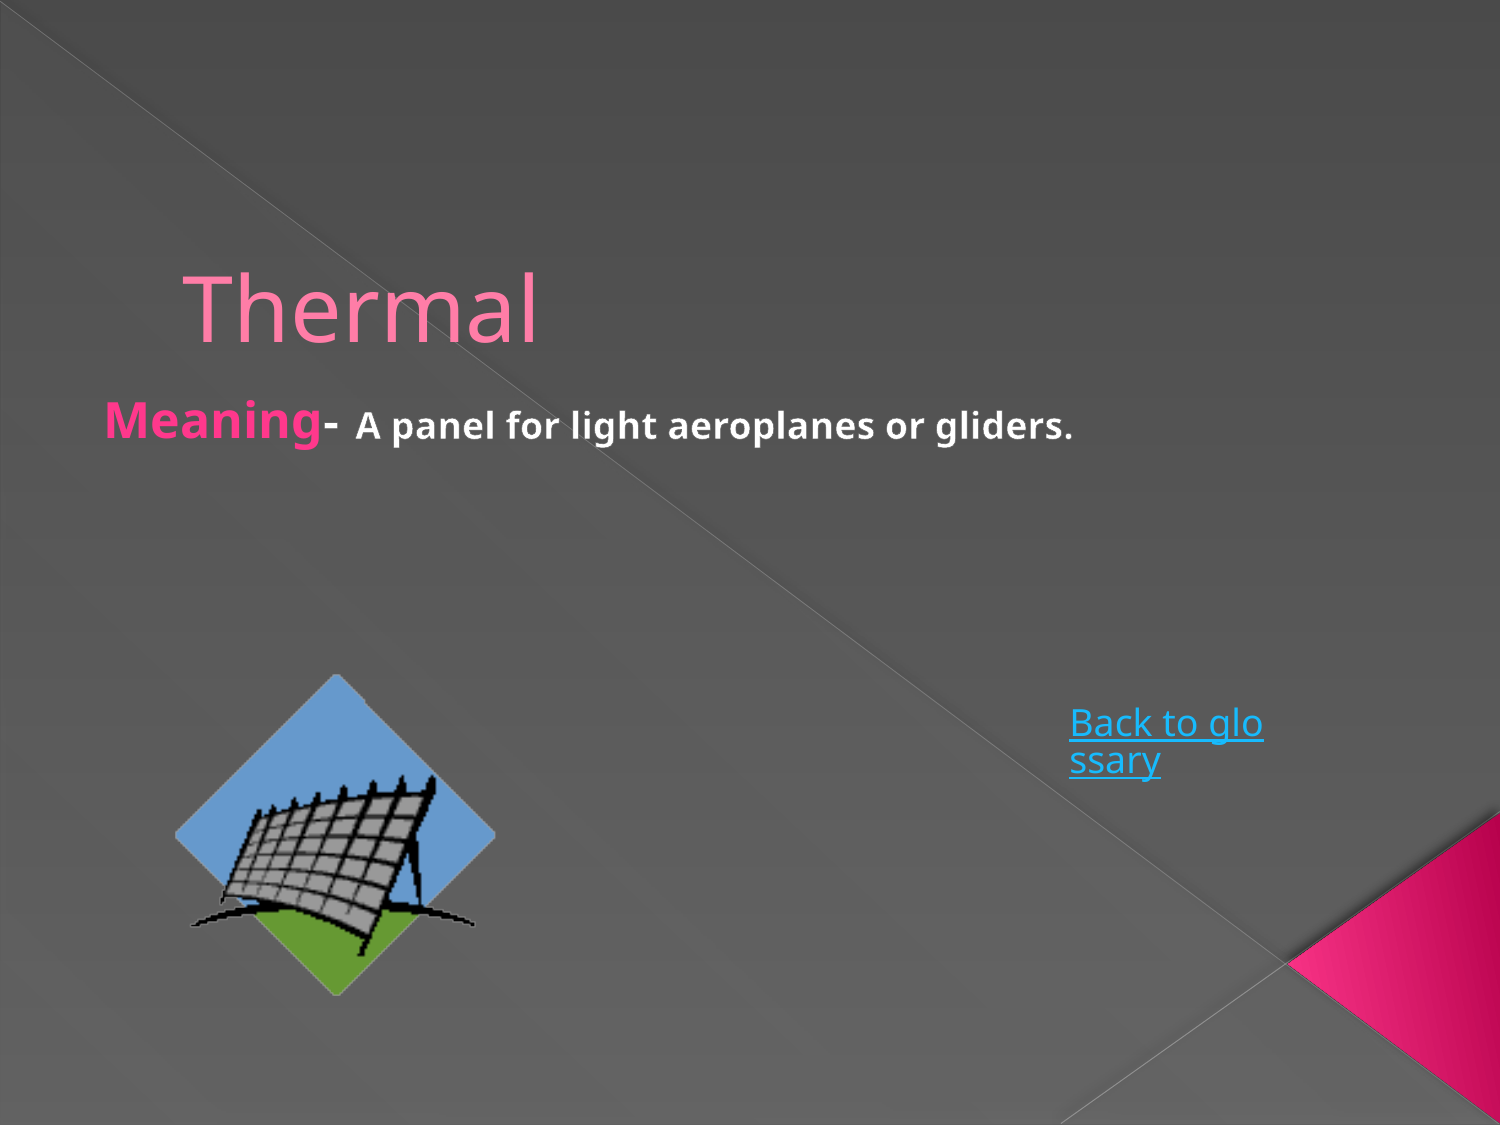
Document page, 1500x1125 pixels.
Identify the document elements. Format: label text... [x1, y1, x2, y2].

picture [152, 656, 515, 1019]
subtitle Meaning- A panel for light aeroplanes or gliders. [88, 369, 1412, 657]
title Thermal [88, 127, 1412, 369]
text_box Back to glossary [1054, 691, 1289, 758]
